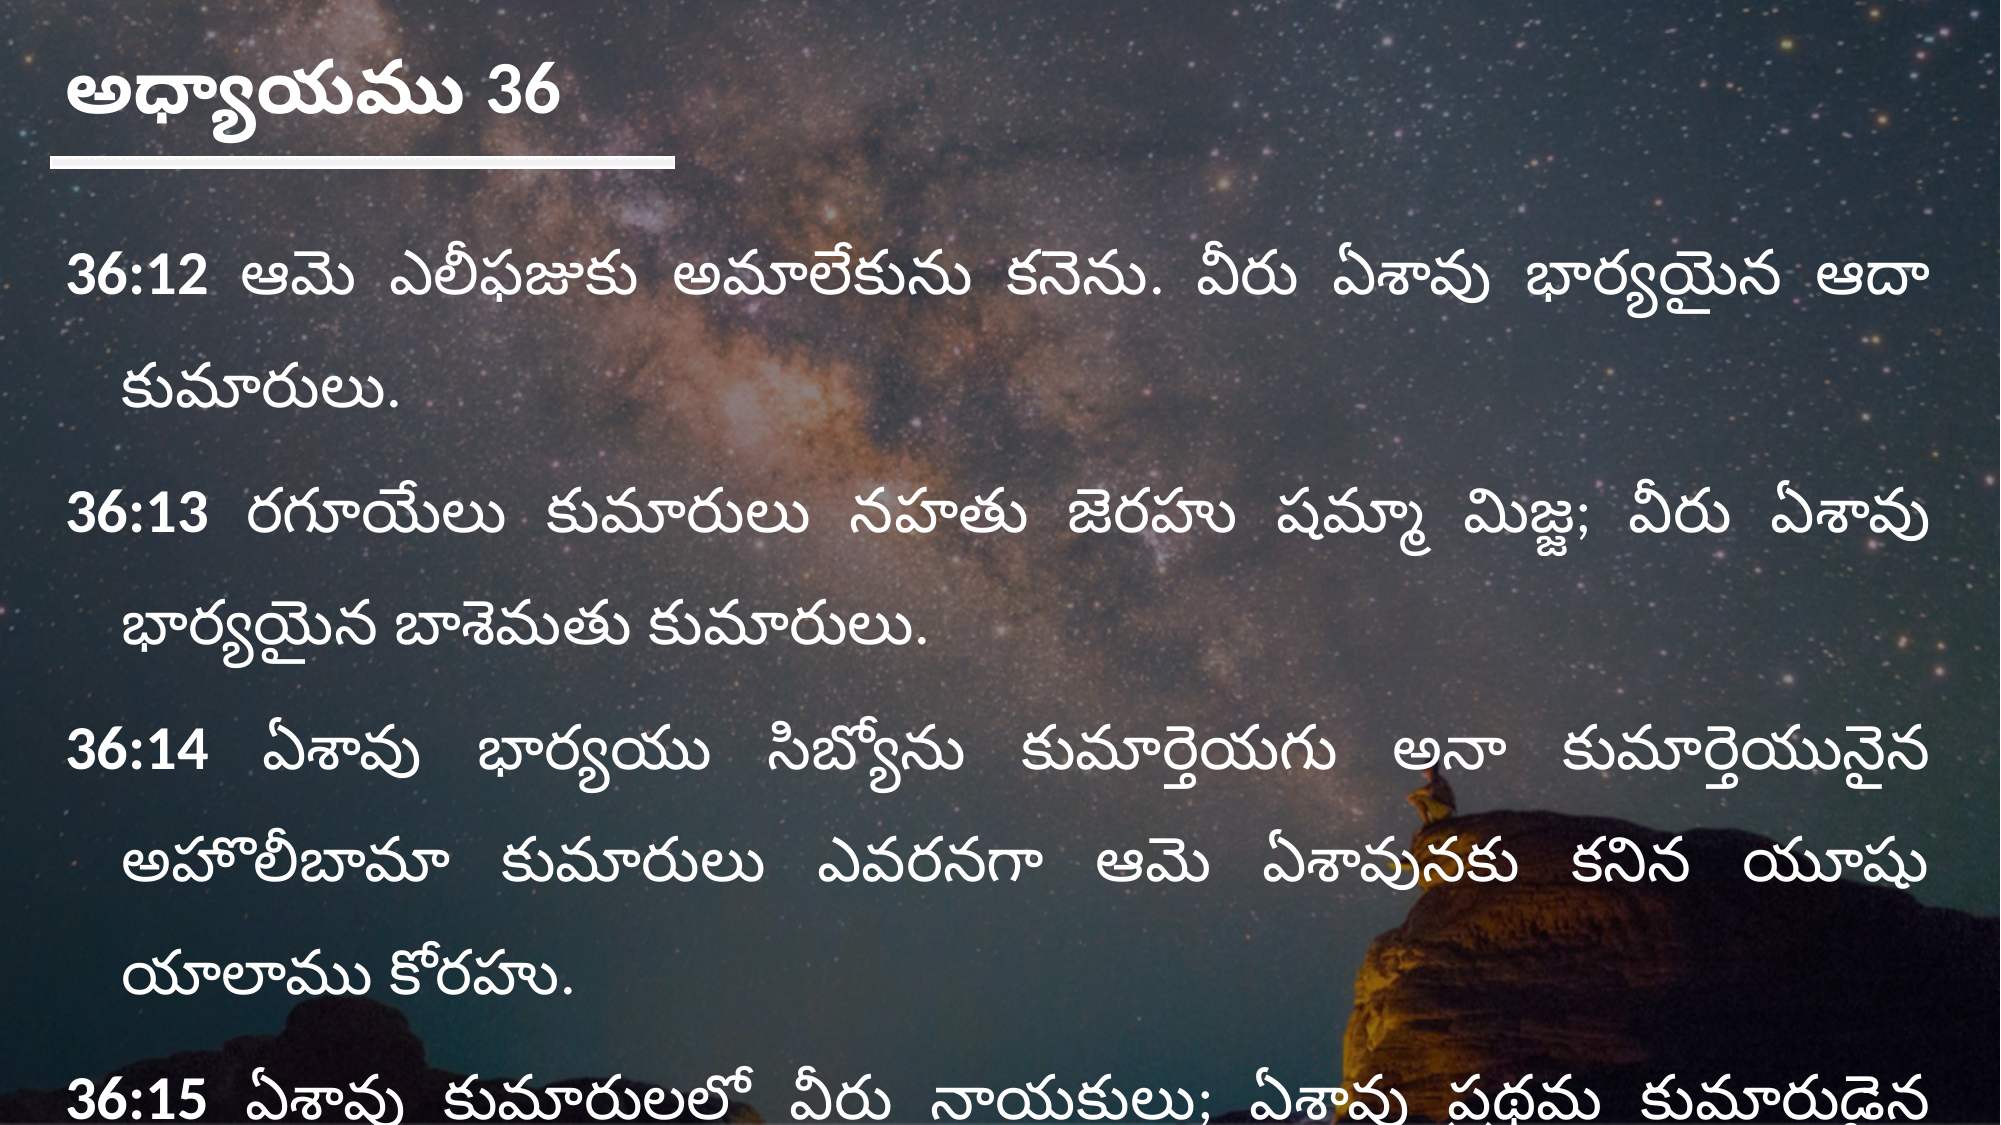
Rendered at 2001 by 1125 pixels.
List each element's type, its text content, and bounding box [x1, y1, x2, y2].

picture [0, 0, 2000, 1125]
title అధ్యాయము 36 [50, 0, 1925, 167]
list 36:12 ఆమె ఎలీఫజుకు అమాలేకును కనెను. వీరు ఏశావు భార్యయైన ఆదా కుమారులు. 36:13 రగూయేలు కుమారులు నహతు జెరహు షమ్మా మిజ్జ; వీరు ఏశావు భార్యయైన బాశెమతు కుమారులు. 36:14 ఏశావు భార్యయు సిబ్యోను కుమార్తెయగు అనా కుమార్తెయునైన అహొలీబామా కుమారులు ఎవరనగా ఆమె ఏశావునకు కనిన యూషు యాలాము కోరహు. 36:15 ఏశావు కుమారులలో వీరు నాయకులు; ఏశావు ప్రథమ కుమారుడైన ఎలీఫజు కుమారులు, తేమాను నాయకుడు, ఓమారు నాయకుడు, సెపో నాయకుడు, కనజు నాయకుడు, [50, 187, 1946, 1063]
